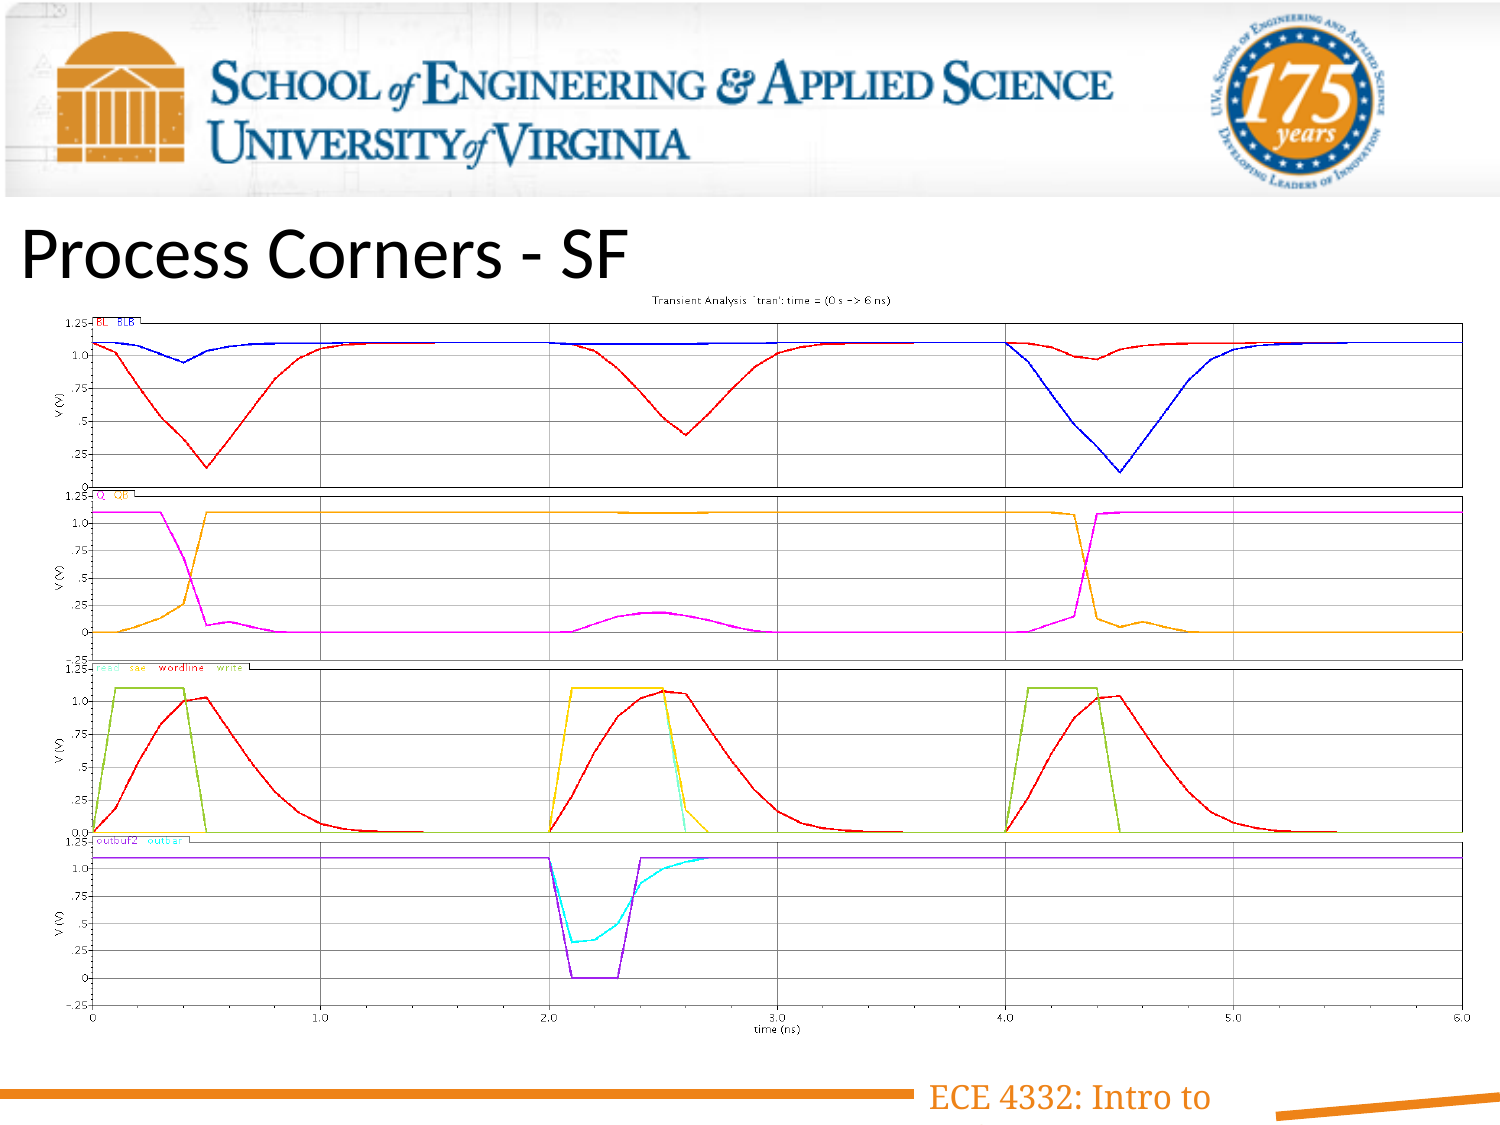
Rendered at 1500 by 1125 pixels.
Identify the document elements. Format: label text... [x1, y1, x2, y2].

picture [0, 0, 1500, 197]
text_box ECE 4332: Intro to VLSI [914, 1069, 1277, 1125]
picture [37, 287, 1500, 1045]
text_box Process Corners - SF [5, 205, 1281, 438]
